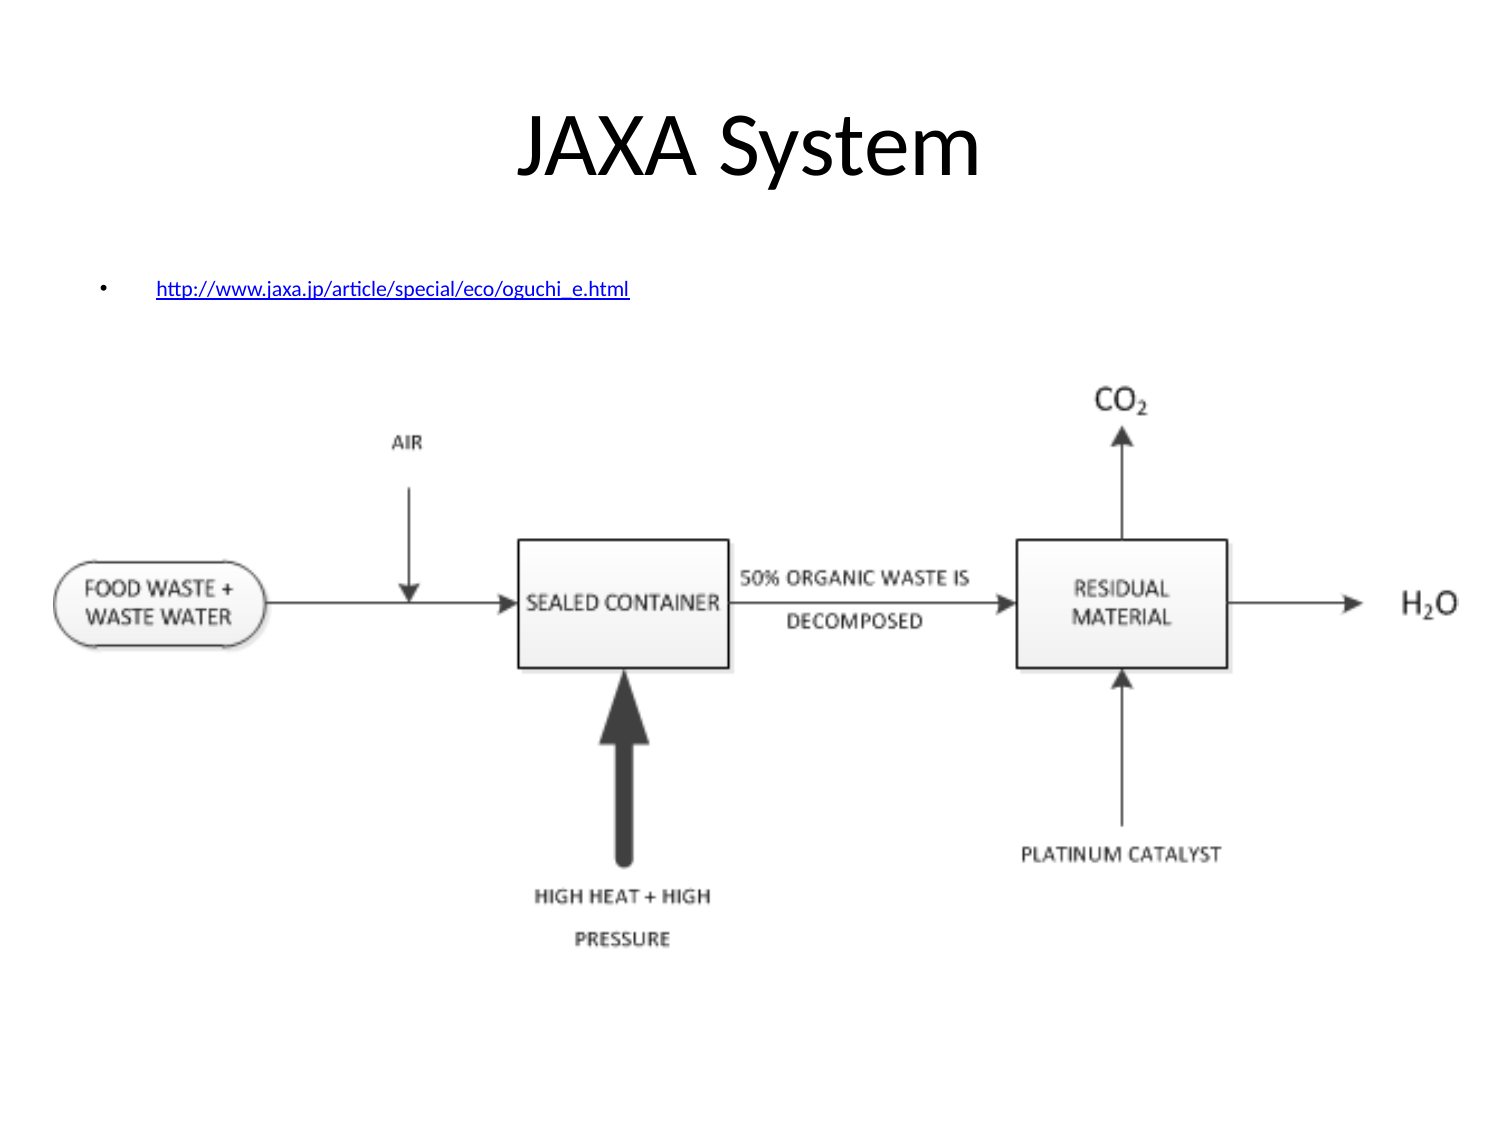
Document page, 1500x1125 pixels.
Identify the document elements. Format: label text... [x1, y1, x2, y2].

title JAXA System [75, 45, 1425, 233]
list http://www.jaxa.jp/article/special/eco/oguchi_e.html [85, 267, 1471, 1010]
picture [52, 373, 1459, 953]
